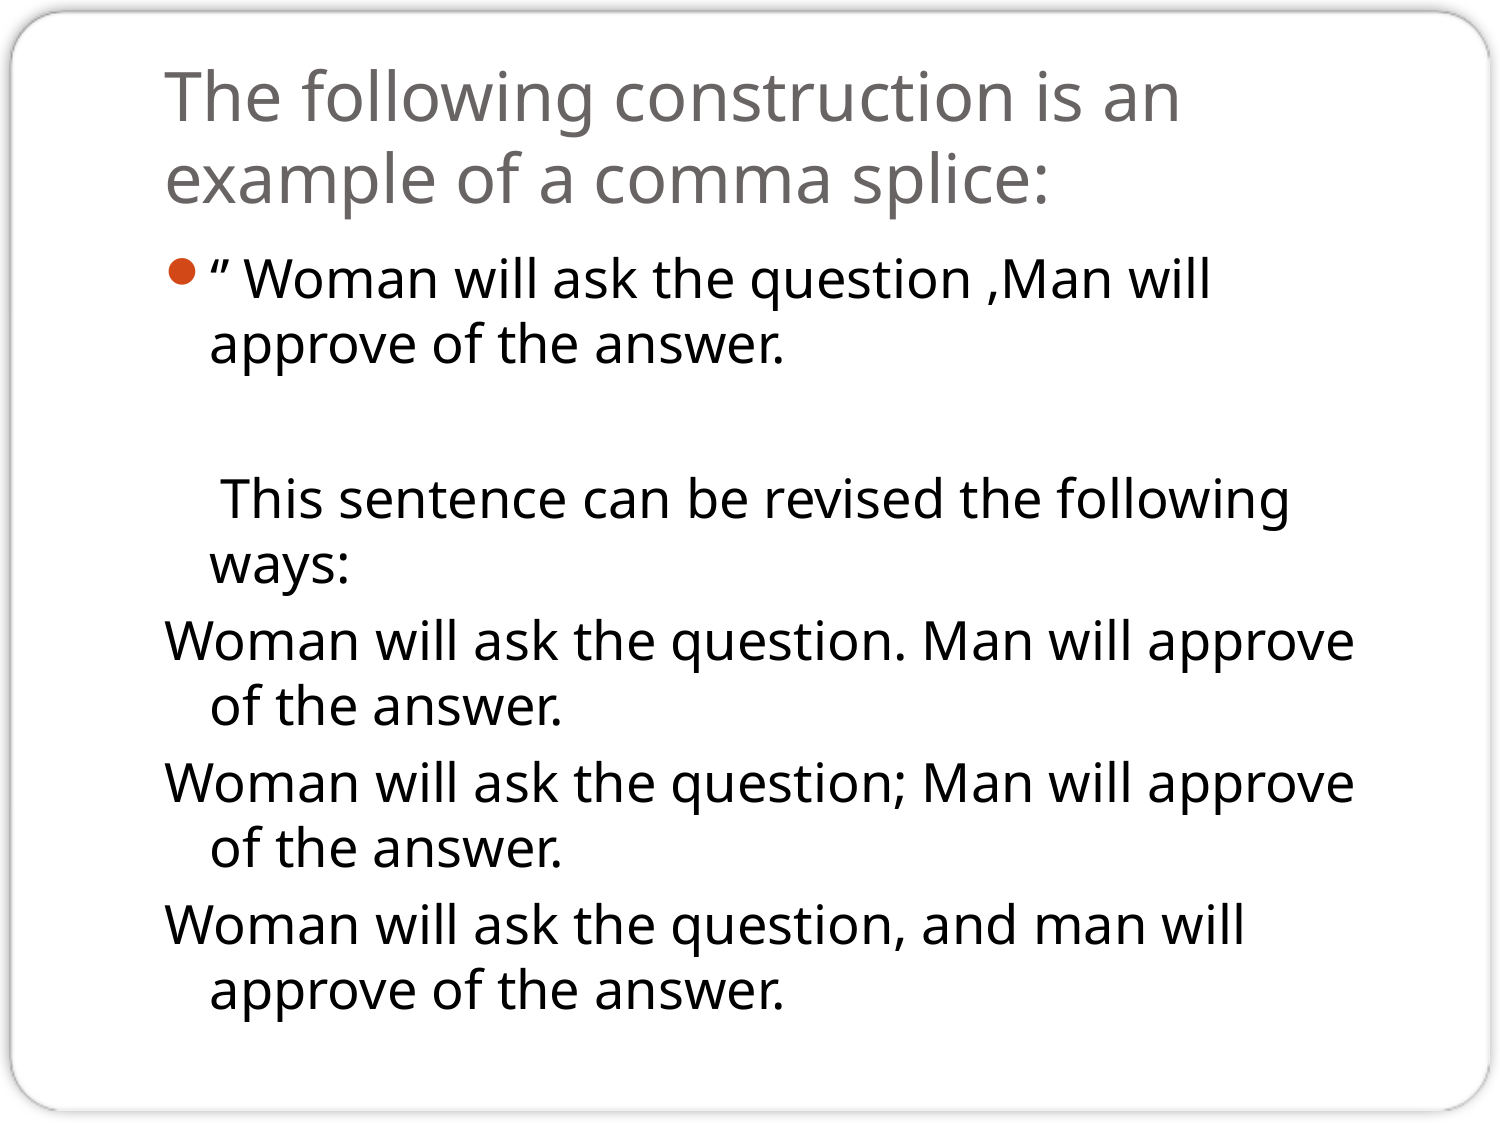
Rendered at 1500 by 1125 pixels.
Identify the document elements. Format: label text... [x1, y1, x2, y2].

list ‘’ Woman will ask the question ,Man will approve of the answer. This sentence can be revised the following ways: Woman will ask the question. Man will approve of the answer. Woman will ask the question; Man will approve of the answer. Woman will ask the question, and man will approve of the answer. [150, 237, 1425, 988]
title The following construction is an example of a comma splice: [150, 45, 1425, 233]
